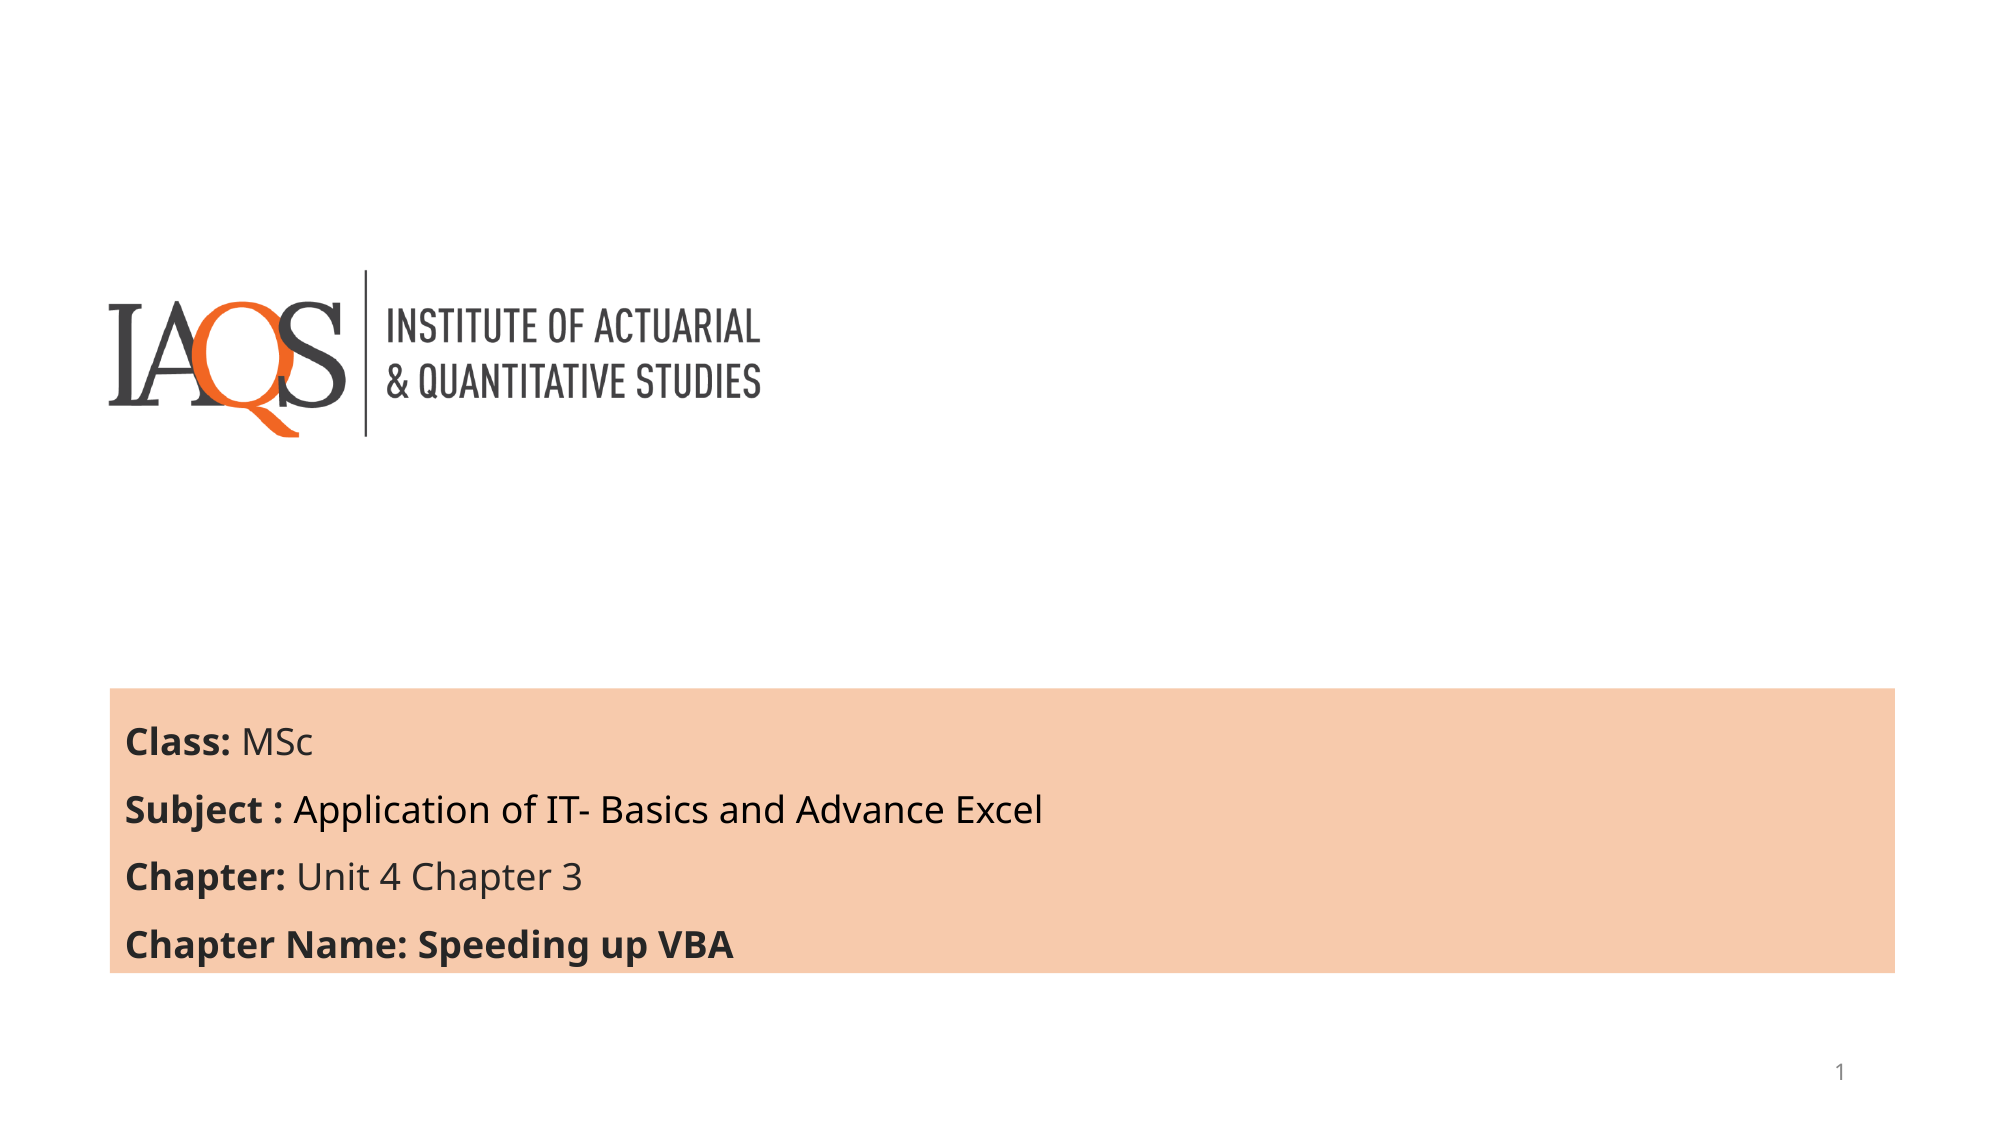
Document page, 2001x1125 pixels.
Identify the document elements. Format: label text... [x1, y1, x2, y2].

picture [67, 261, 801, 447]
text_box Class: MSc Subject : Application of IT- Basics and Advance Excel Chapter: Unit 4 Chapter 3 Chapter Name: Speeding up VBA [109, 688, 1895, 974]
slide_number ‹#› [1412, 1042, 1863, 1103]
